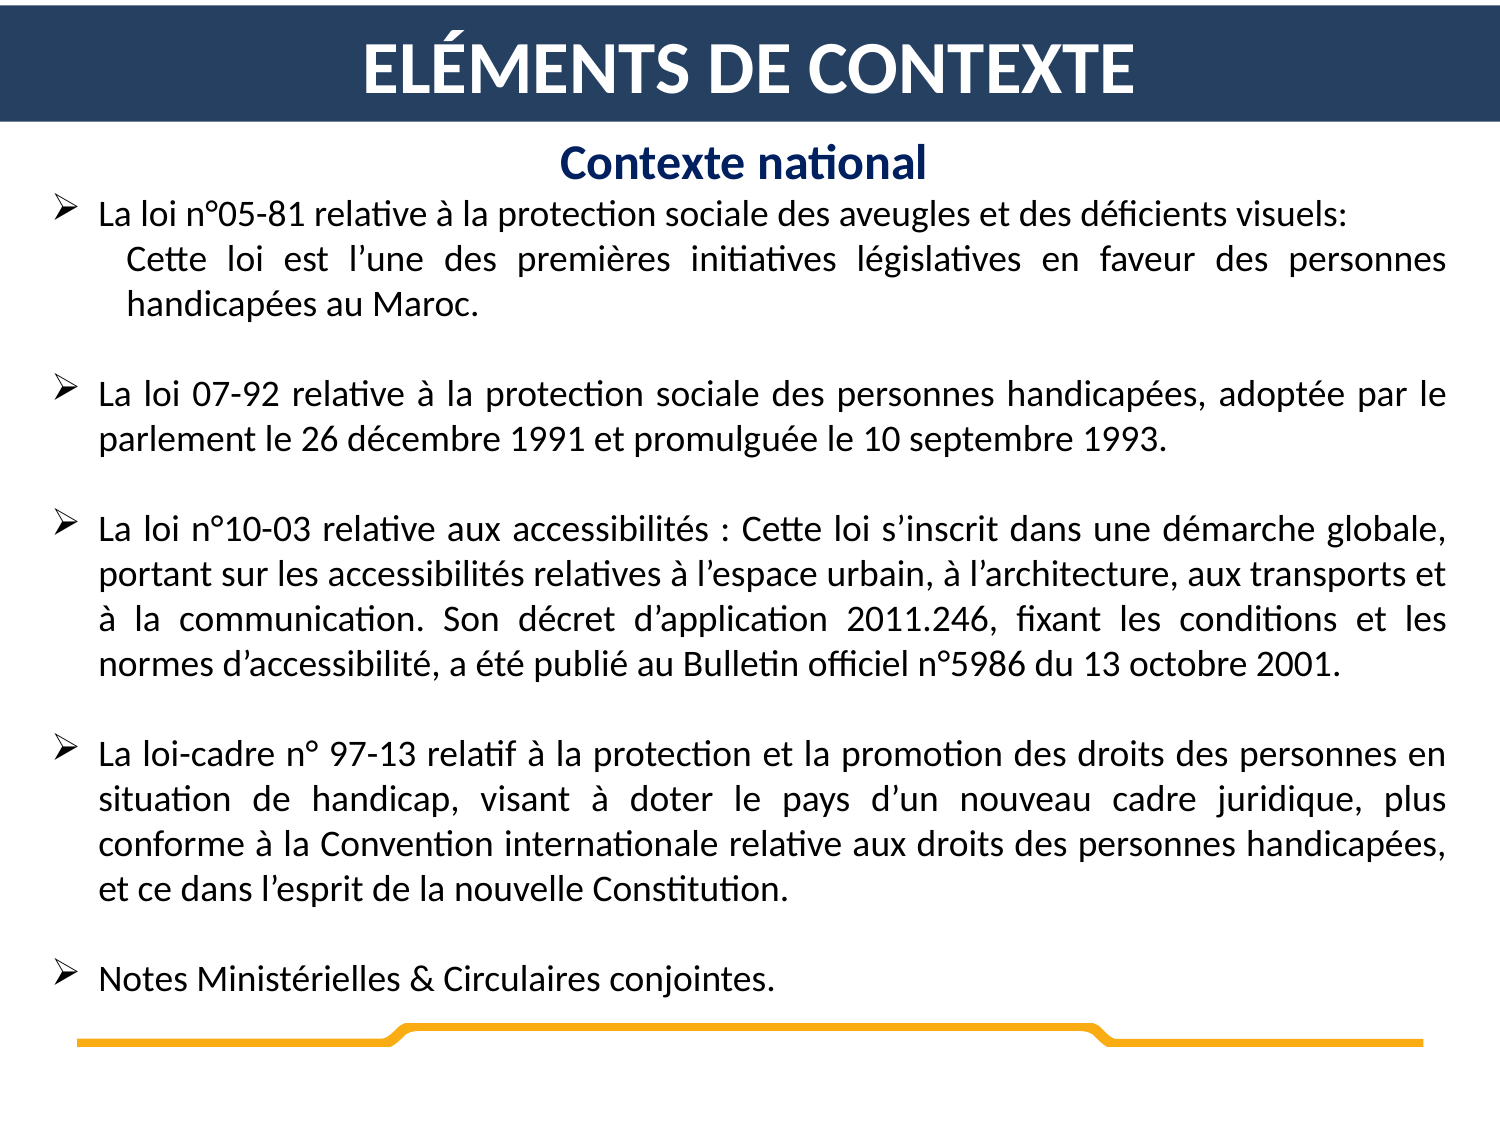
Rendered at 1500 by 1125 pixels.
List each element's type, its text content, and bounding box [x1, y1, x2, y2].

text_box Eléments de Contexte [0, 5, 1500, 122]
text_box Contexte national La loi n°05-81 relative à la protection sociale des aveugles et des déficients visuels: Cette loi est l’une des premières initiatives législatives en faveur des personnes handicapées au Maroc. La loi 07-92 relative à la protection sociale des personnes handicapées, adoptée par le parlement le 26 décembre 1991 et promulguée le 10 septembre 1993. La loi n°10-03 relative aux accessibilités : Cette loi s’inscrit dans une démarche globale, portant sur les accessibilités relatives à l’espace urbain, à l’architecture, aux transports et à la communication. Son décret d’application 2011.246, fixant les conditions et les normes d’accessibilité, a été publié au Bulletin officiel n°5986 du 13 octobre 2001. La loi-cadre n° 97-13 relatif à la protection et la promotion des droits des personnes en situation de handicap, visant à doter le pays d’un nouveau cadre juridique, plus conforme à la Convention internationale relative aux droits des personnes handicapées, et ce dans l’esprit de la nouvelle Constitution. Notes Ministérielles & Circulaires conjointes. [36, 121, 1464, 1007]
